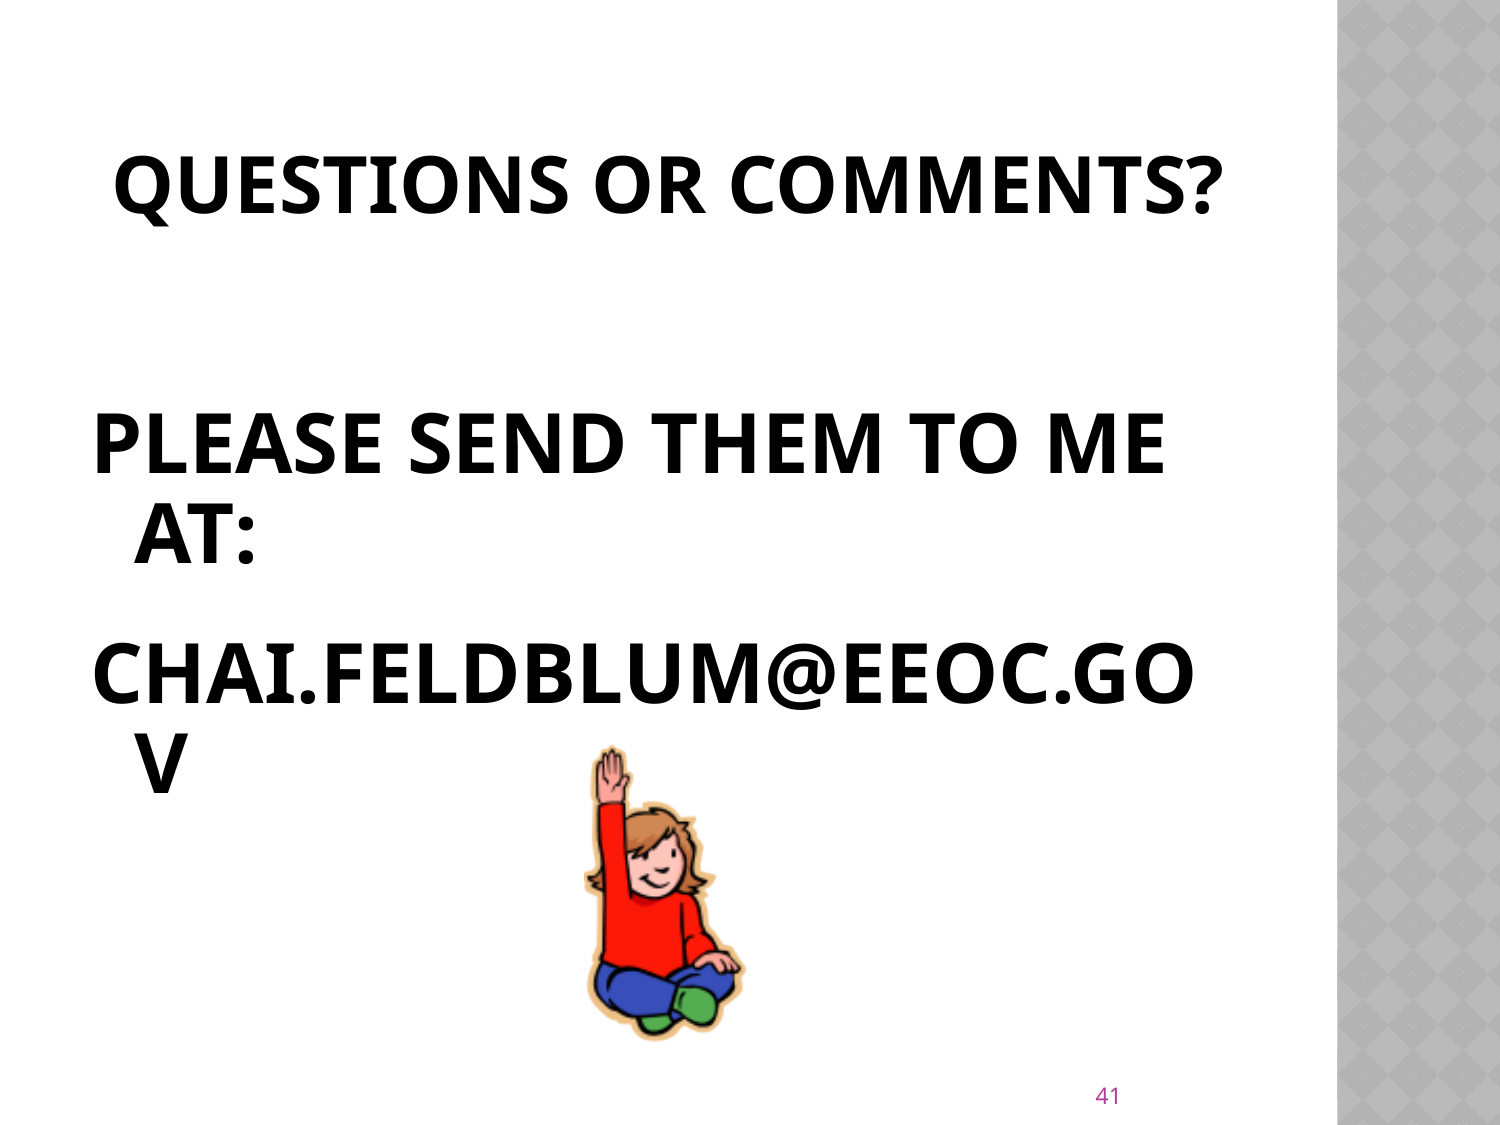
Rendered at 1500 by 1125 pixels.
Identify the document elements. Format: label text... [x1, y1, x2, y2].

title QUESTIONS OR COMMENTS? [74, 43, 1263, 230]
slide_number 41 [1025, 1075, 1123, 1113]
picture [584, 743, 752, 1048]
list PLEASE SEND THEM TO ME AT: CHAI.FELDBLUM@EEOC.GOV [74, 263, 1263, 1060]
